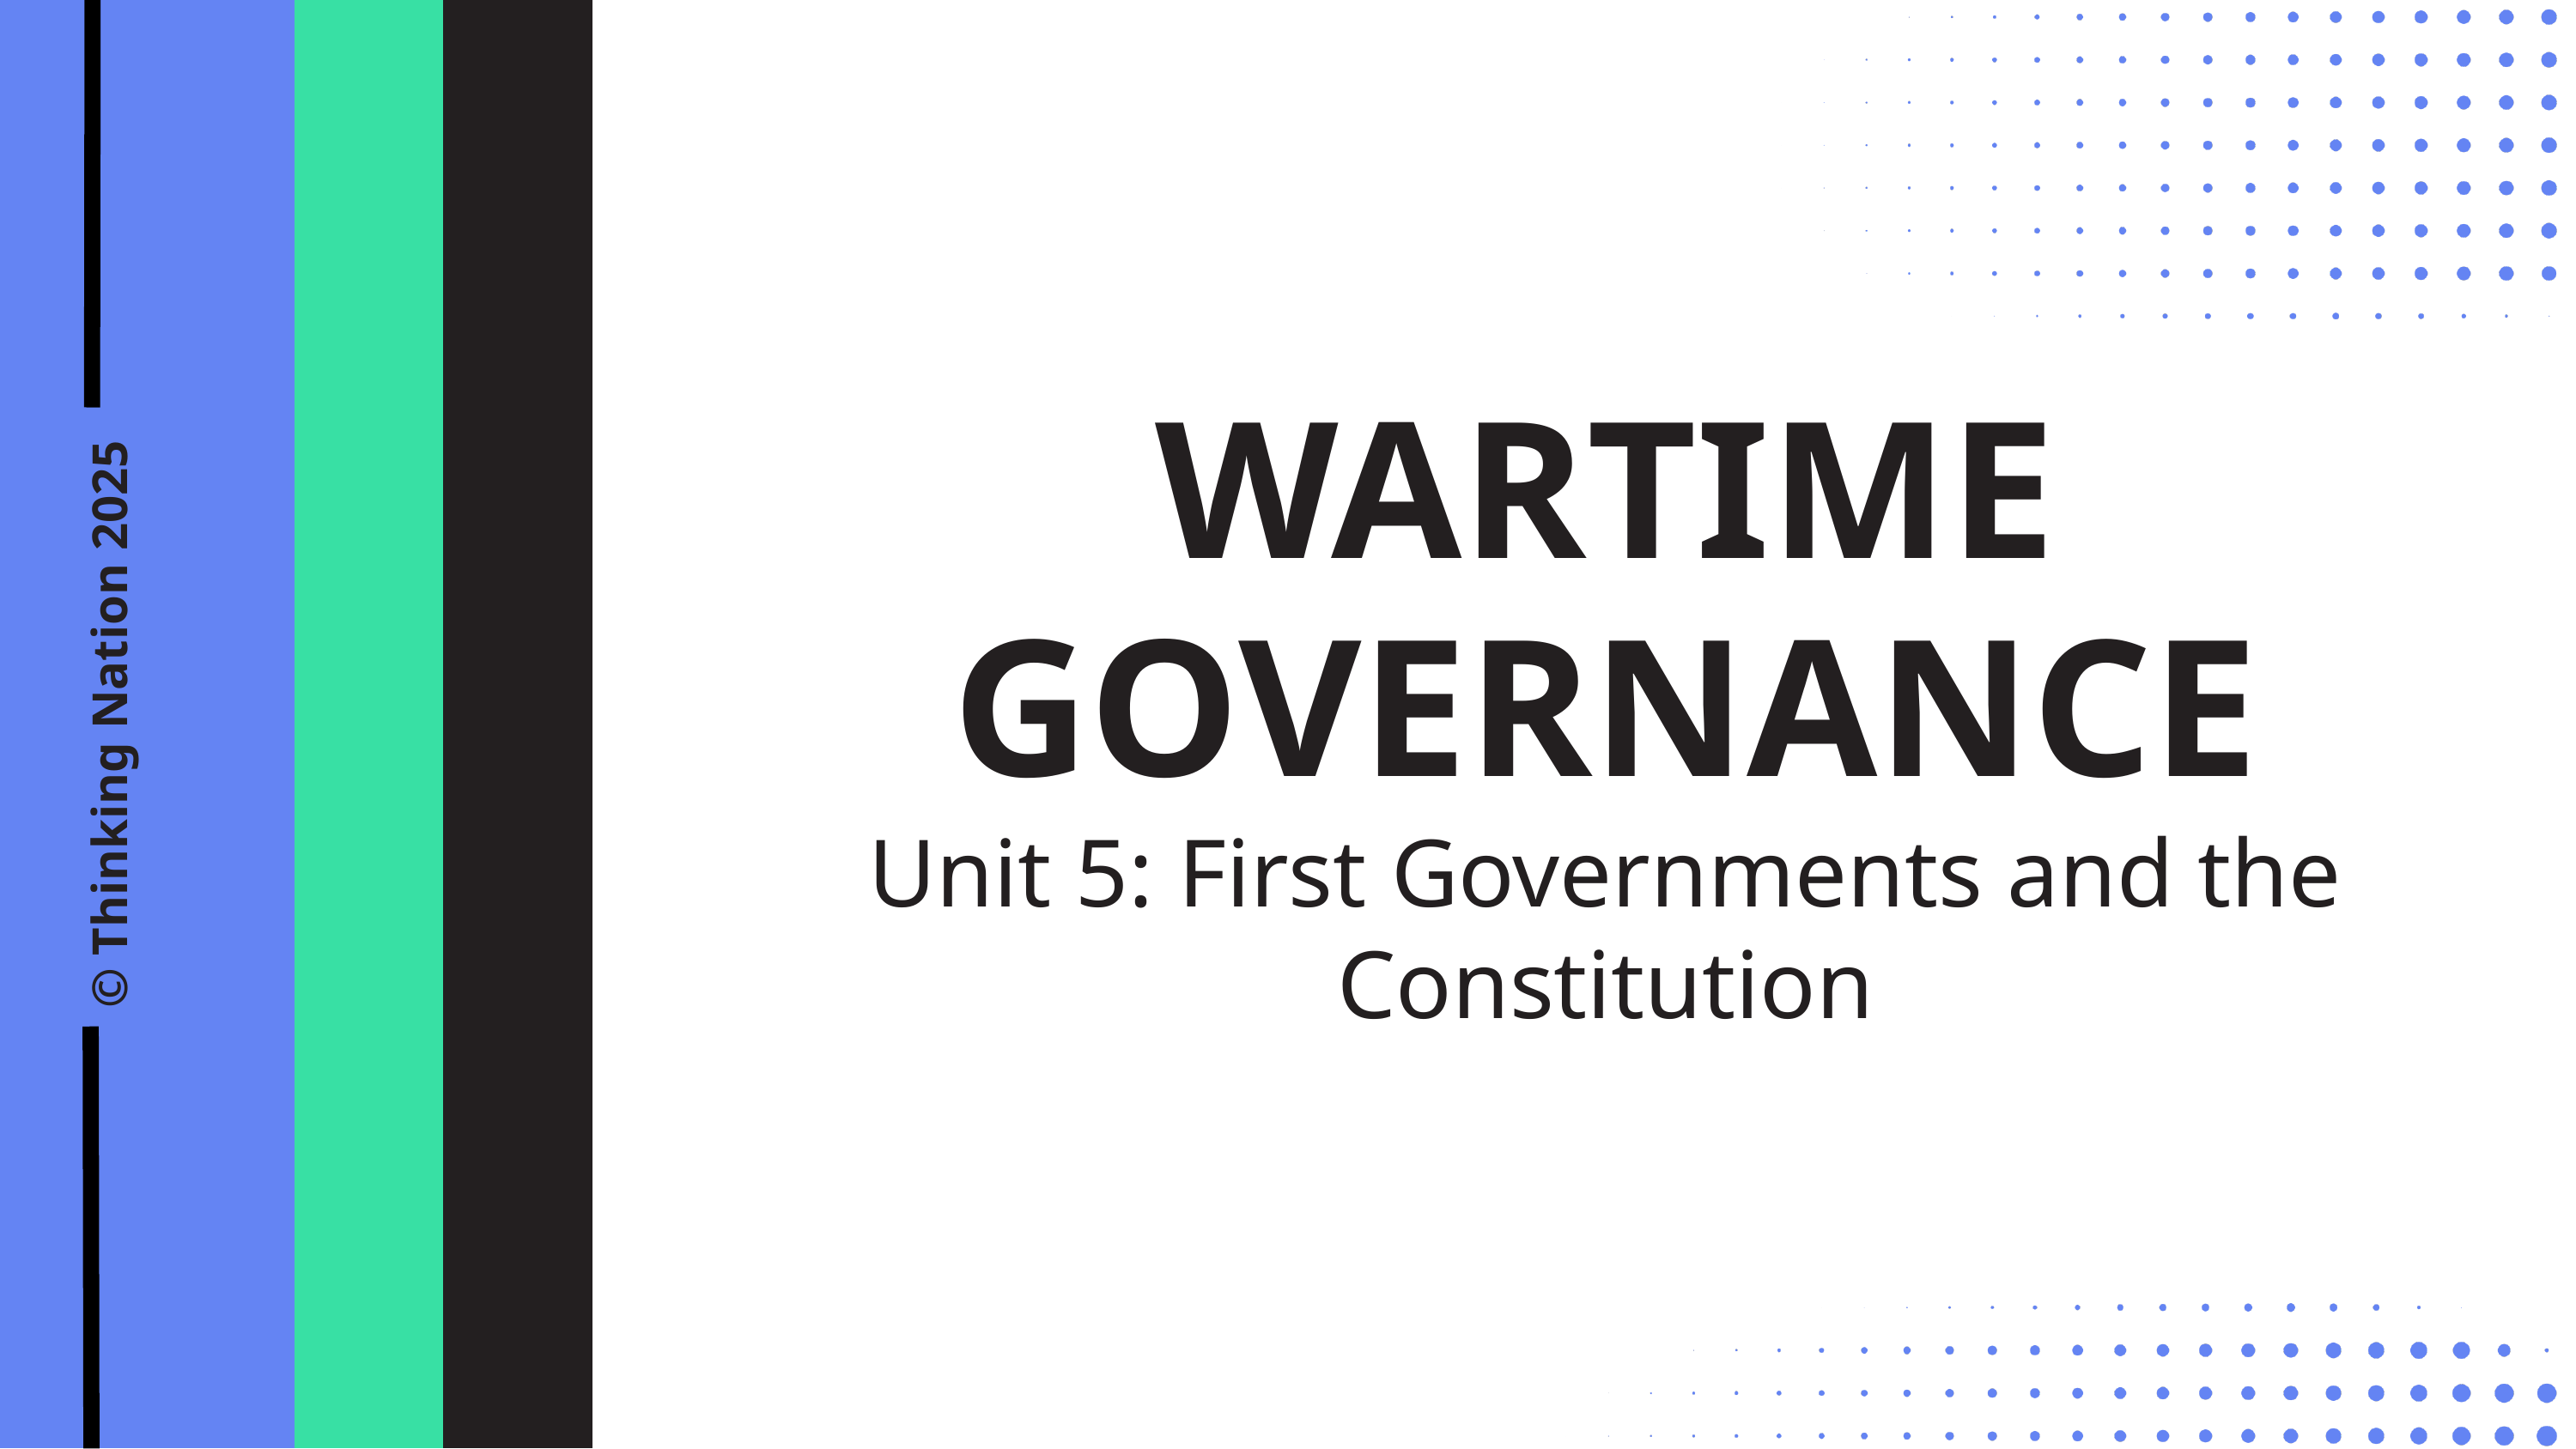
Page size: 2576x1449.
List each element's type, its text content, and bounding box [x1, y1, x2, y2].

text_box [1565, 1303, 2576, 1449]
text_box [0, 0, 593, 1449]
text_box [1781, 0, 2576, 319]
text_box WARTIME GOVERNANCE [648, 383, 2563, 814]
text_box Unit 5: First Governments and the Constitution [643, 814, 2567, 1038]
